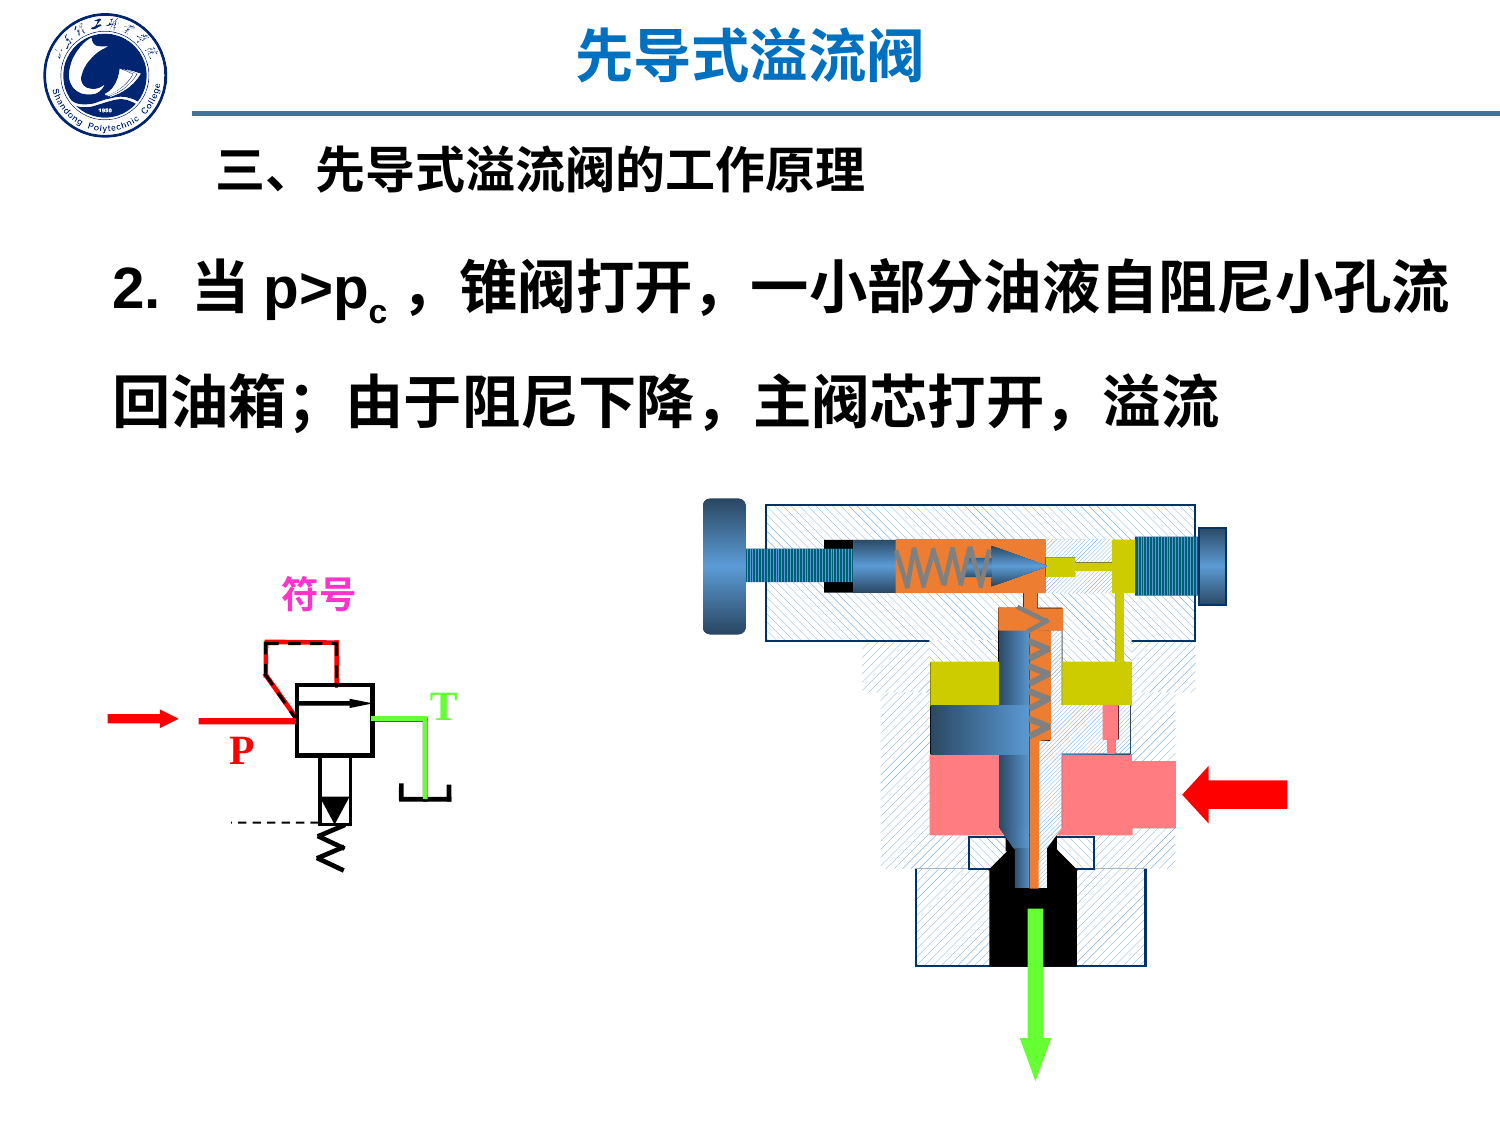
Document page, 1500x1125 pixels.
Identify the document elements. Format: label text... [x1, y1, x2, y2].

picture [43, 7, 174, 138]
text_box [930, 630, 1131, 889]
text_box 先导式溢流阀 [178, 11, 1322, 97]
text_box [702, 498, 1196, 967]
text_box [1019, 975, 1052, 1082]
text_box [1134, 527, 1227, 606]
text_box 2. 当p>pc，锥阀打开，一小部分油液自阻尼小孔流回油箱；由于阻尼下降，主阀芯打开，溢流 [97, 202, 1480, 443]
text_box [1199, 766, 1288, 824]
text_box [966, 545, 1048, 587]
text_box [1052, 557, 1115, 578]
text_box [923, 521, 962, 614]
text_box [111, 563, 474, 870]
text_box 三、先导式溢流阀的工作原理 [200, 131, 1300, 202]
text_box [1102, 704, 1119, 755]
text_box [1019, 607, 1048, 736]
